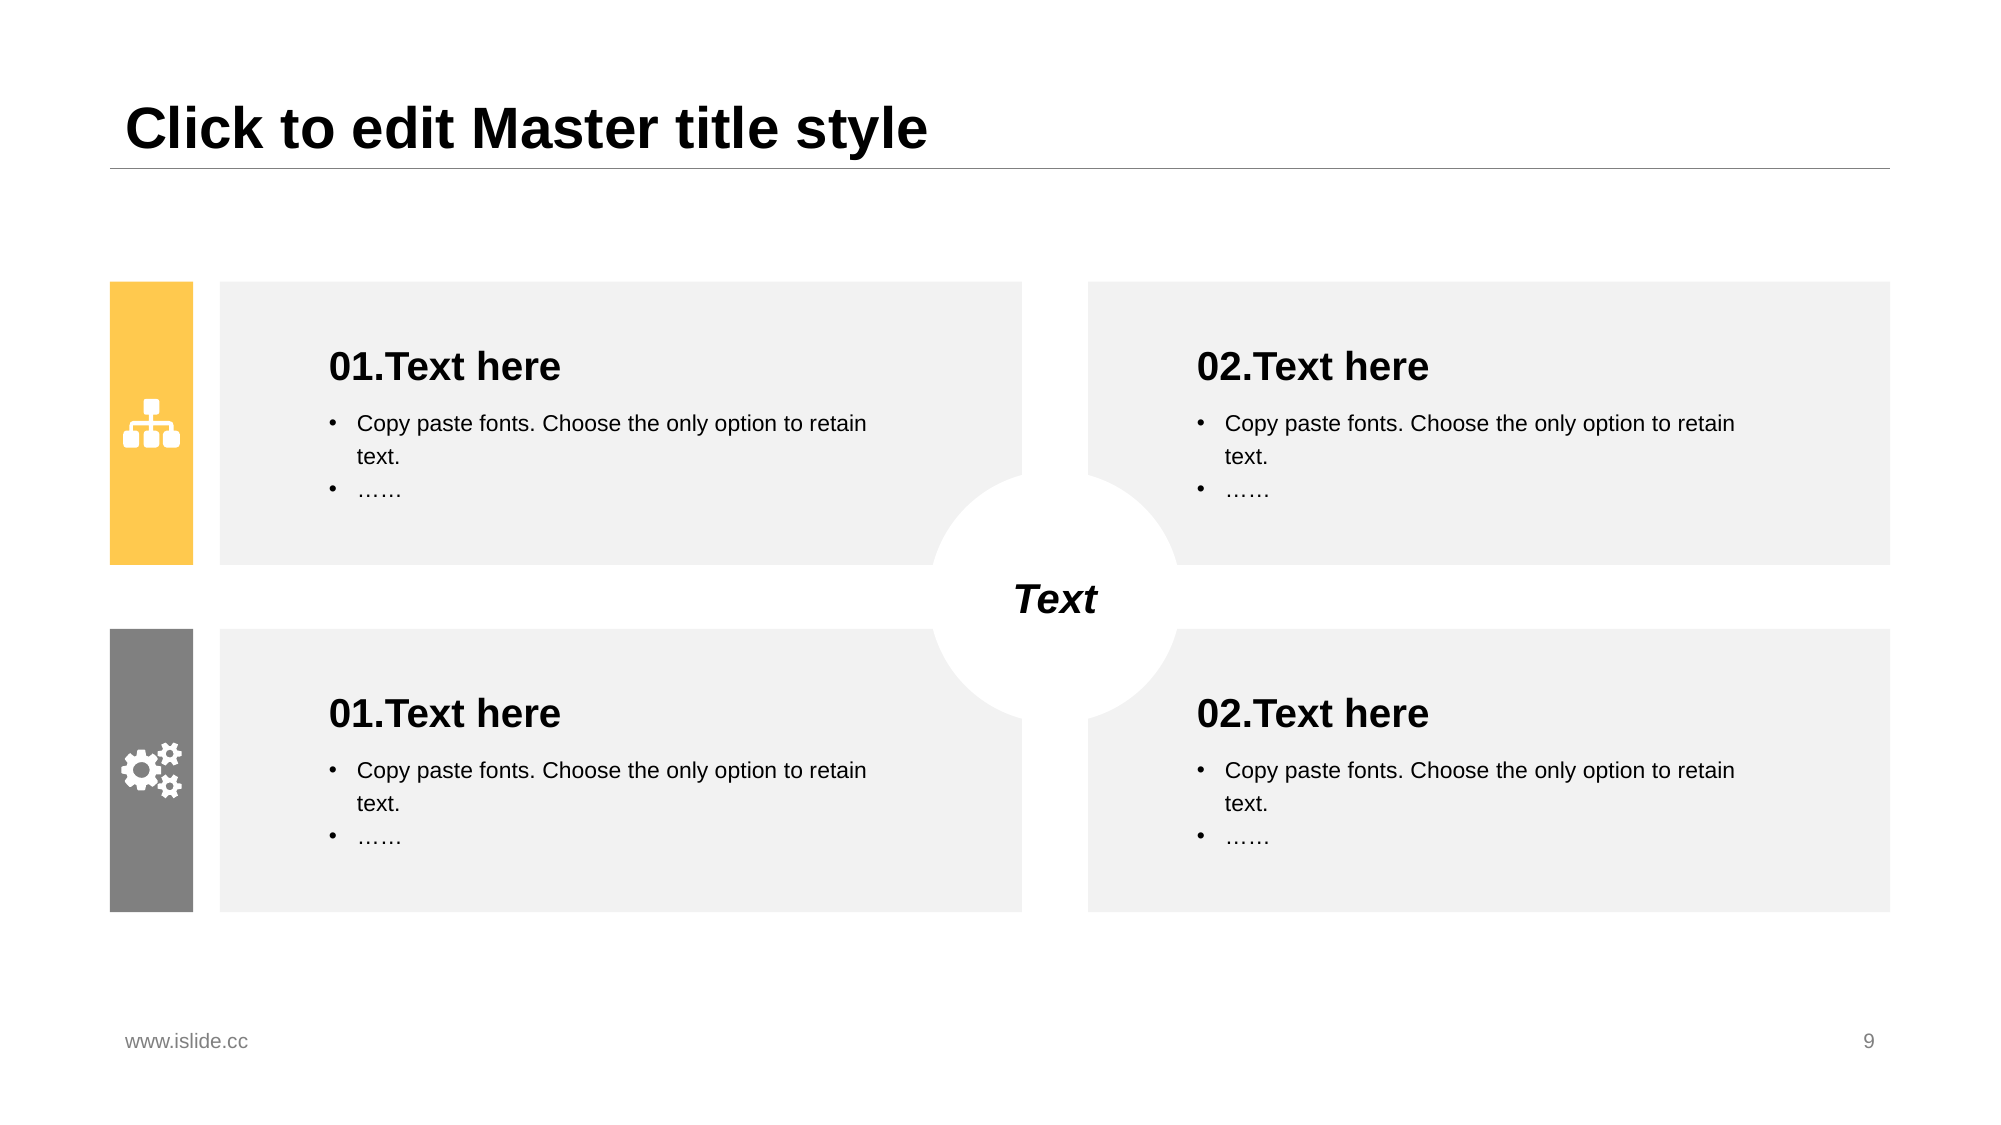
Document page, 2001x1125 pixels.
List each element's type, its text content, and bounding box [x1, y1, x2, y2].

title Click to edit Master title style [109, 0, 1890, 169]
footer www.islide.cc [109, 1023, 790, 1058]
slide_number 9 [1412, 1023, 1890, 1058]
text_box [109, 281, 1891, 913]
